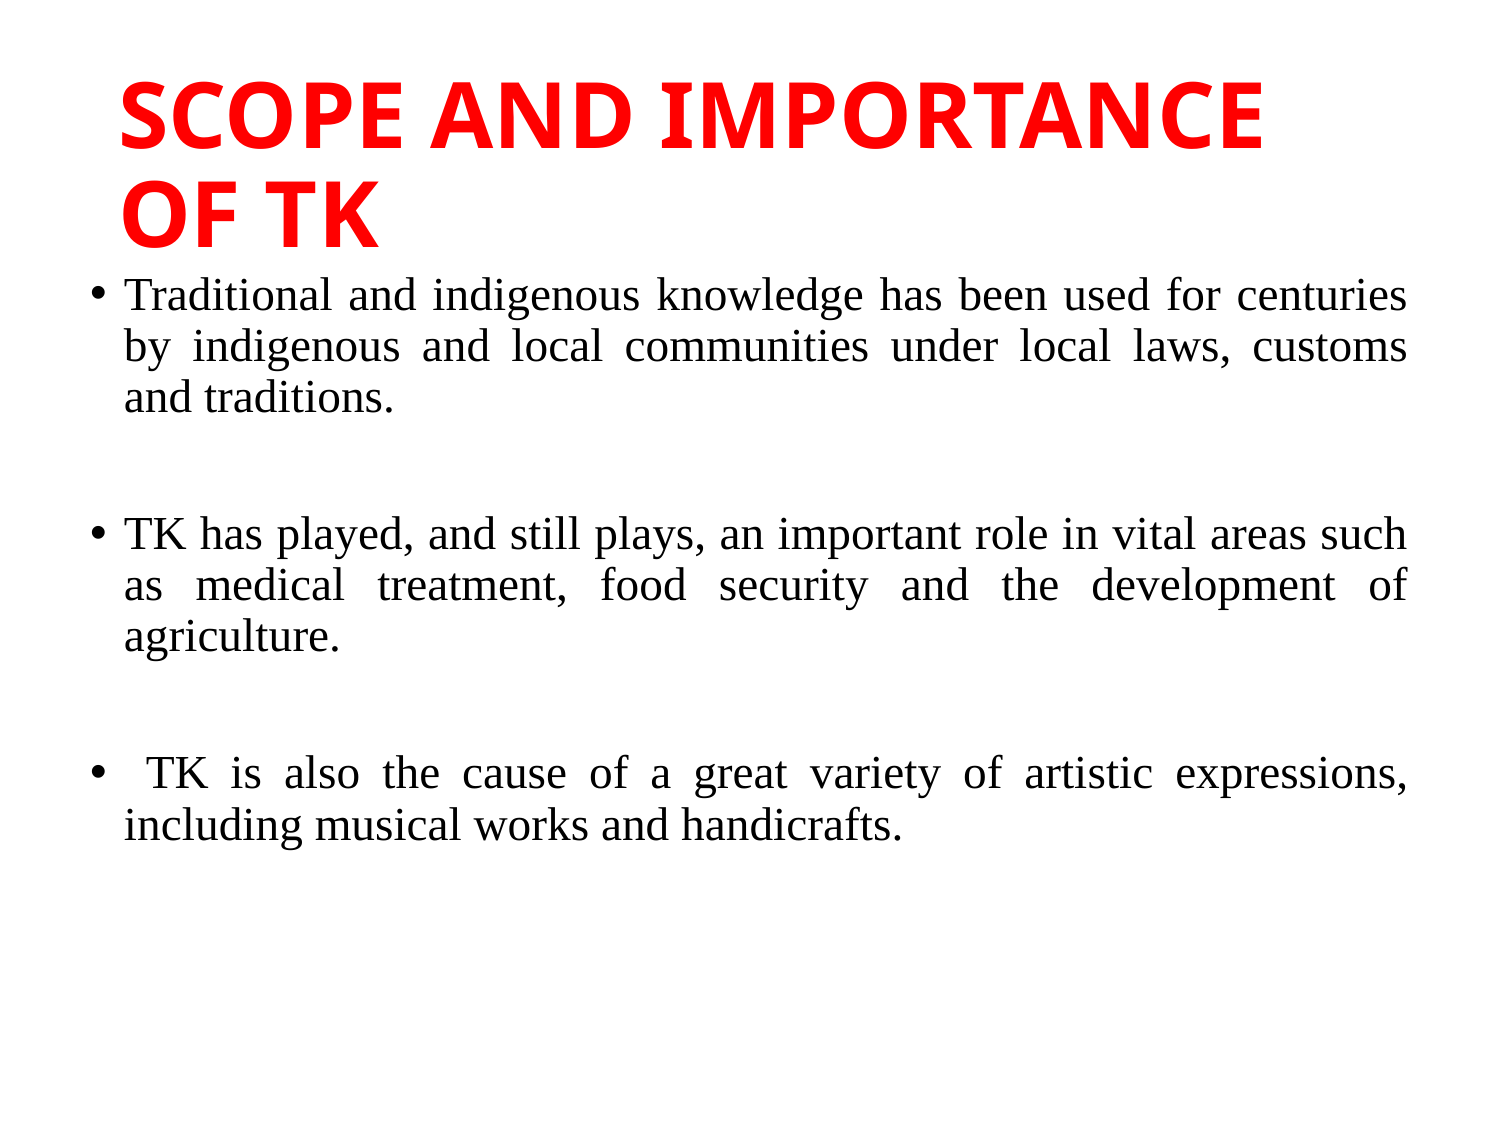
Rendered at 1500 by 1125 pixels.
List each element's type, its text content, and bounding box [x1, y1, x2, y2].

list Traditional and indigenous knowledge has been used for centuries by indigenous and local communities under local laws, customs and traditions. TK has played, and still plays, an important role in vital areas such as medical treatment, food security and the development of agriculture. TK is also the cause of a great variety of artistic expressions, including musical works and handicrafts. [75, 262, 1425, 863]
title SCOPE AND IMPORTANCE OF TK [103, 59, 1397, 262]
